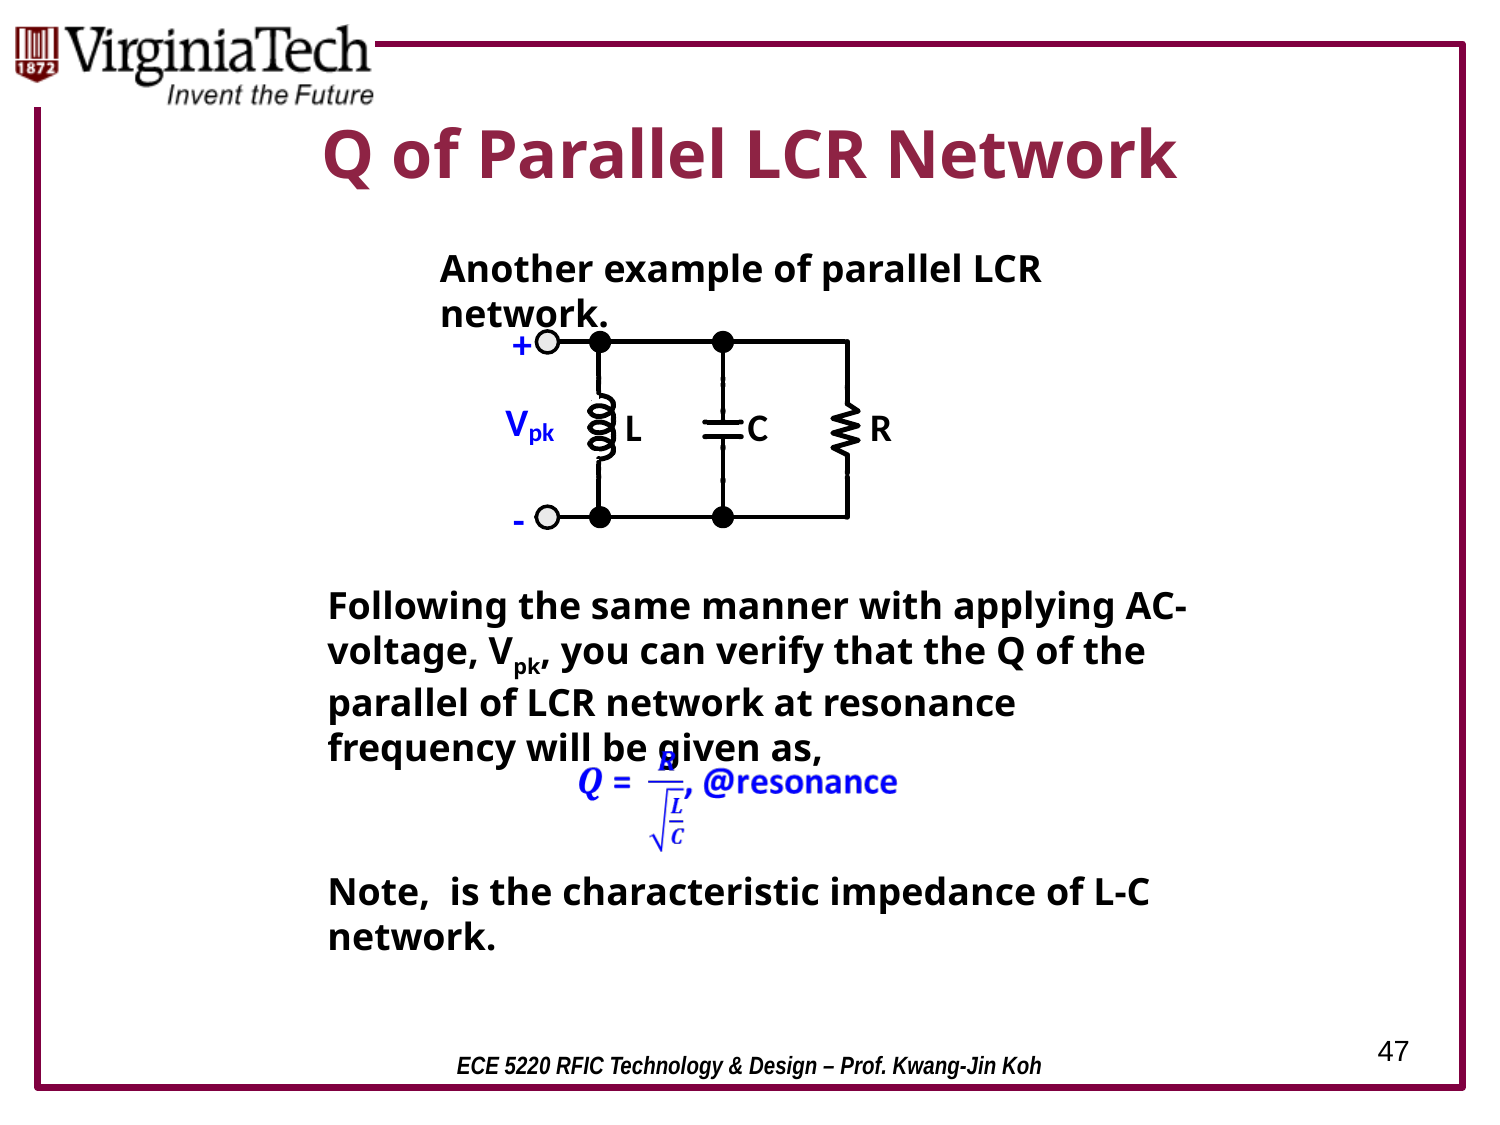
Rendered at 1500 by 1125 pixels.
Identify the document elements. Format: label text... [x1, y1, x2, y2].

slide_number 47 [1074, 1024, 1425, 1103]
title Q of Parallel LCR Network [75, 104, 1425, 213]
picture [15, 24, 375, 107]
text_box [562, 739, 1063, 858]
text_box Following the same manner with applying AC-voltage, Vpk, you can verify that the Q of the parallel of LCR network at resonance frequency will be given as, [312, 574, 1213, 776]
text_box Another example of parallel LCR network. [425, 237, 1125, 343]
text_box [499, 312, 898, 552]
